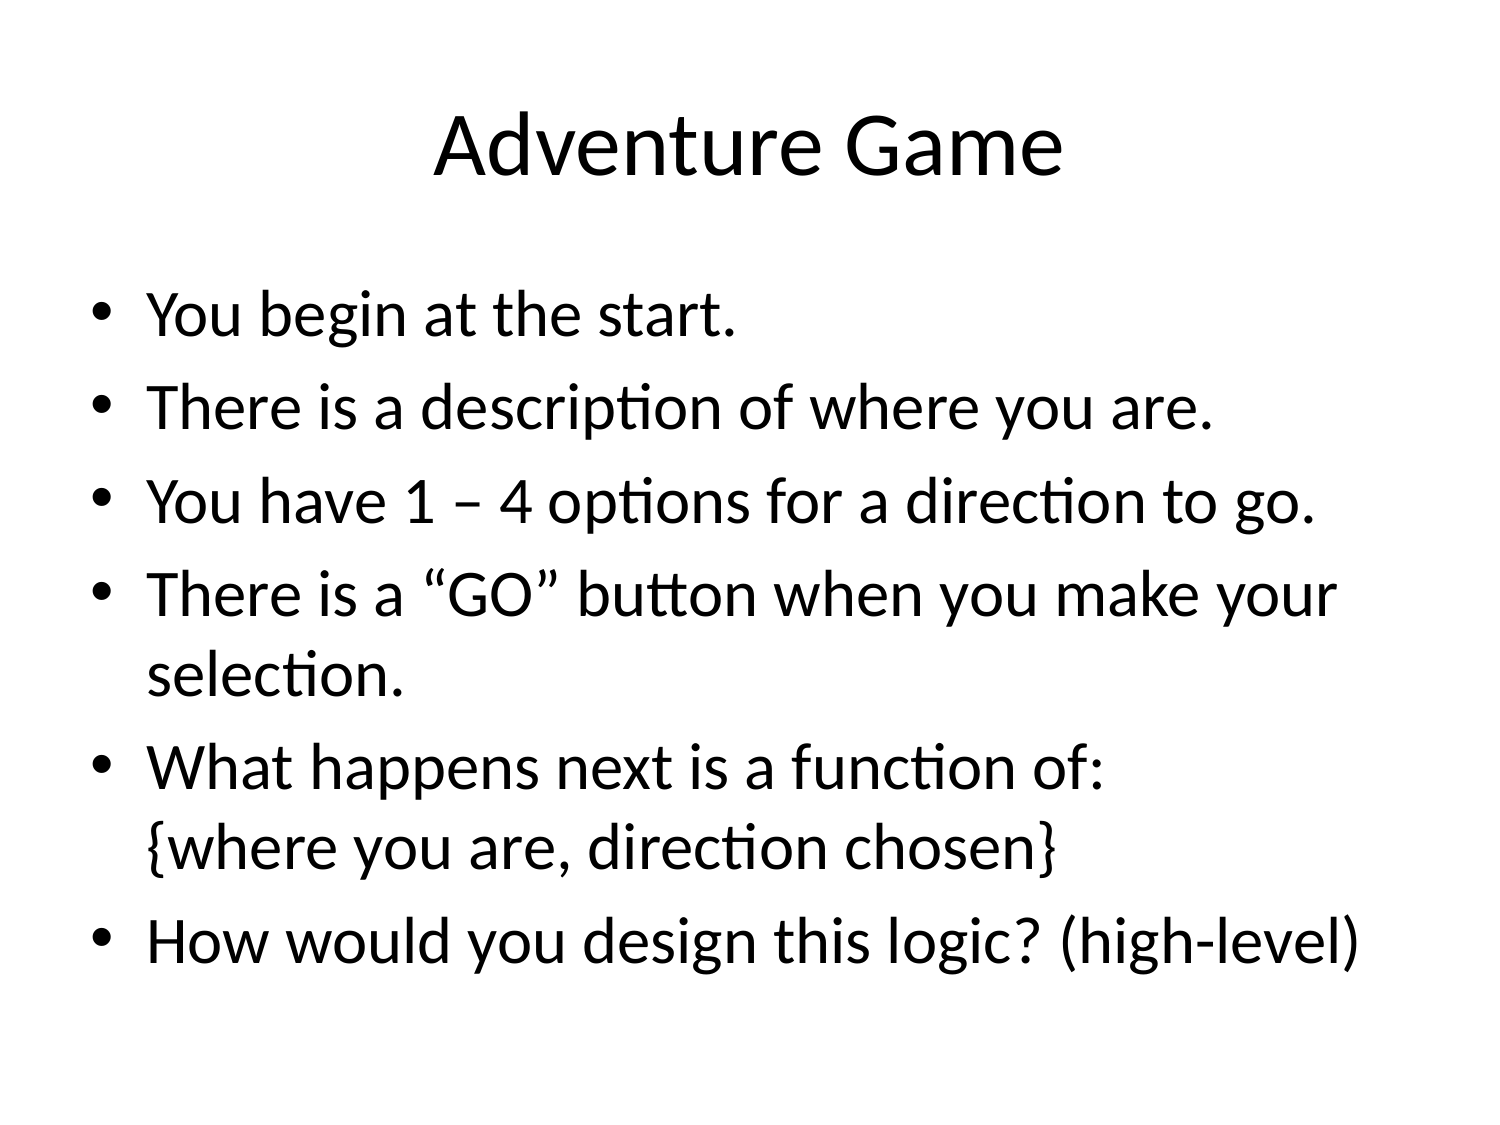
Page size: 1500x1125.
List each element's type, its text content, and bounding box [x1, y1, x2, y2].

title Adventure Game [75, 45, 1425, 233]
list You begin at the start. There is a description of where you are. You have 1 – 4 options for a direction to go. There is a “GO” button when you make your selection. What happens next is a function of: {where you are, direction chosen} How would you design this logic? (high-level) [75, 262, 1425, 1005]
